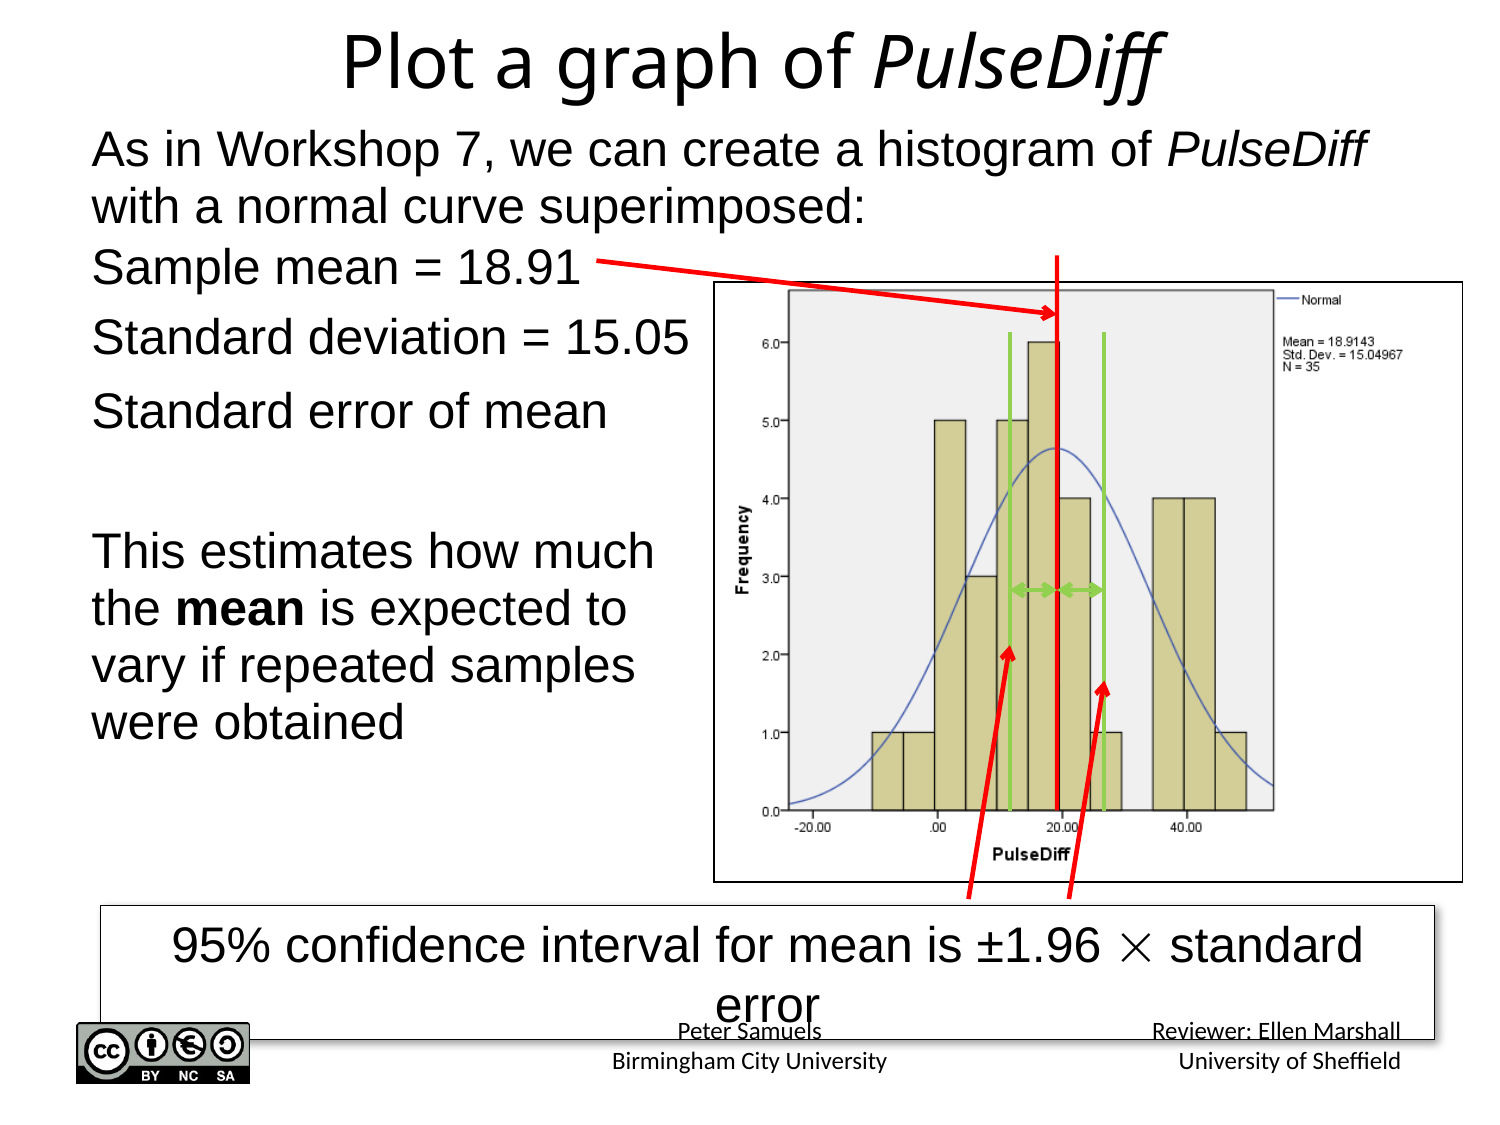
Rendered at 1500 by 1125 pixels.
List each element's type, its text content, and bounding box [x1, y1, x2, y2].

picture [714, 282, 1462, 882]
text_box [596, 260, 1057, 315]
title Plot a graph of PulseDiff [75, 7, 1425, 112]
list As in Workshop 7, we can create a histogram of PulseDiff with a normal curve superimposed: [76, 113, 1427, 244]
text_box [968, 644, 1010, 900]
text_box Reviewer: Ellen Marshall University of Sheffield [1038, 1007, 1417, 1083]
text_box 95% confidence interval for mean is ±1.96  standard error [100, 905, 1435, 1040]
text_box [1068, 680, 1105, 900]
picture [76, 1022, 251, 1084]
text_box Peter Samuels Birmingham City University [549, 1007, 951, 1083]
